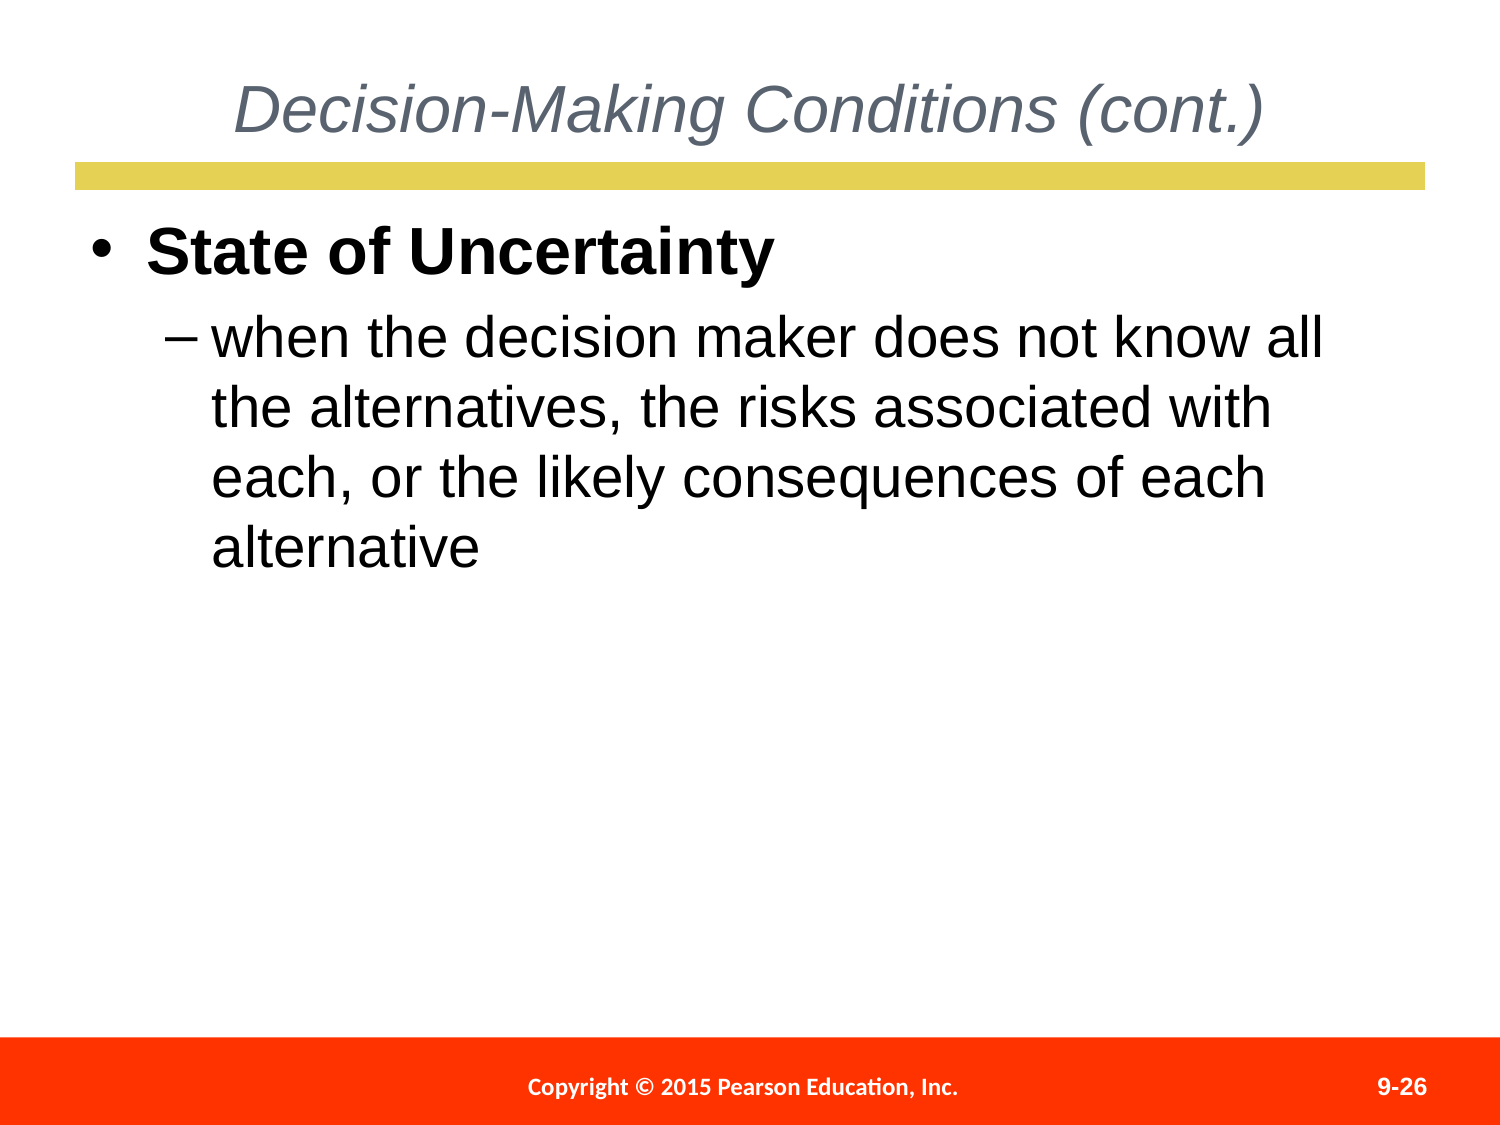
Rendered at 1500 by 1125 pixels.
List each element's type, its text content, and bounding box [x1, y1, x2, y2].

list State of Uncertainty when the decision maker does not know all the alternatives, the risks associated with each, or the likely consequences of each alternative [74, 199, 1426, 1006]
title Decision-Making Conditions (cont.) [74, 12, 1426, 199]
